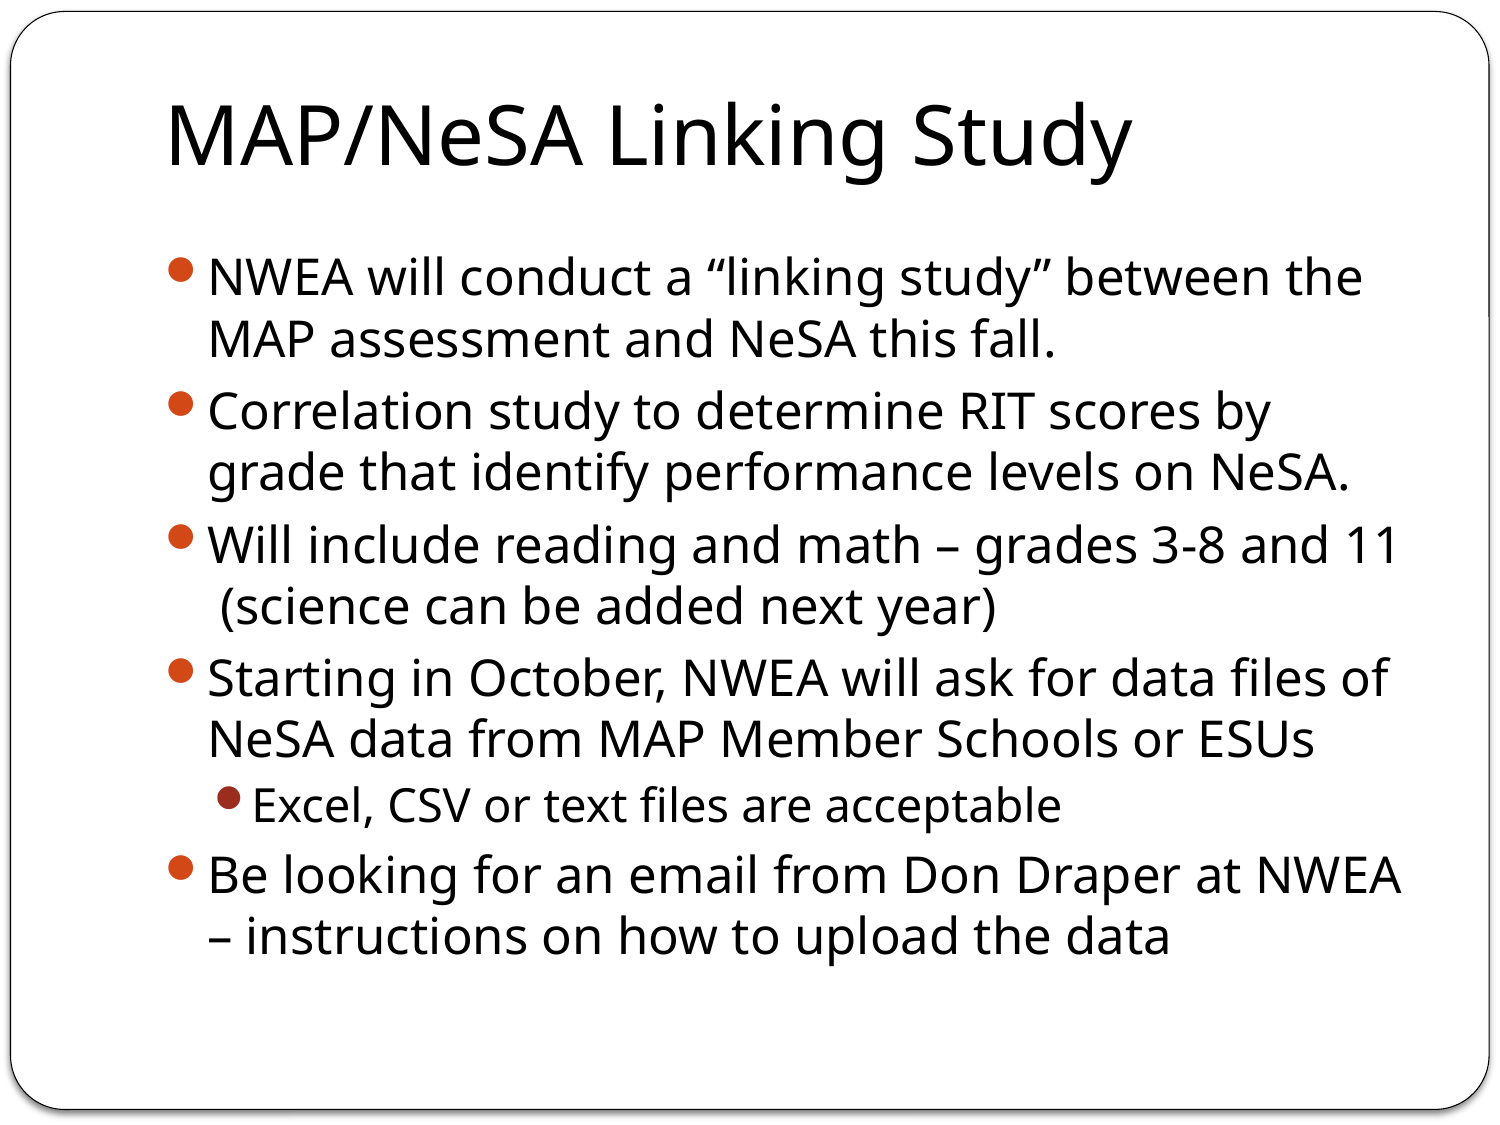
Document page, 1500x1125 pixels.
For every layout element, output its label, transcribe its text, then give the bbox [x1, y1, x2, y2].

list NWEA will conduct a “linking study” between the MAP assessment and NeSA this fall. Correlation study to determine RIT scores by grade that identify performance levels on NeSA. Will include reading and math – grades 3-8 and 11 (science can be added next year) Starting in October, NWEA will ask for data files of NeSA data from MAP Member Schools or ESUs Excel, CSV or text files are acceptable Be looking for an email from Don Draper at NWEA – instructions on how to upload the data [150, 237, 1425, 988]
title MAP/NeSA Linking Study [150, 45, 1425, 233]
